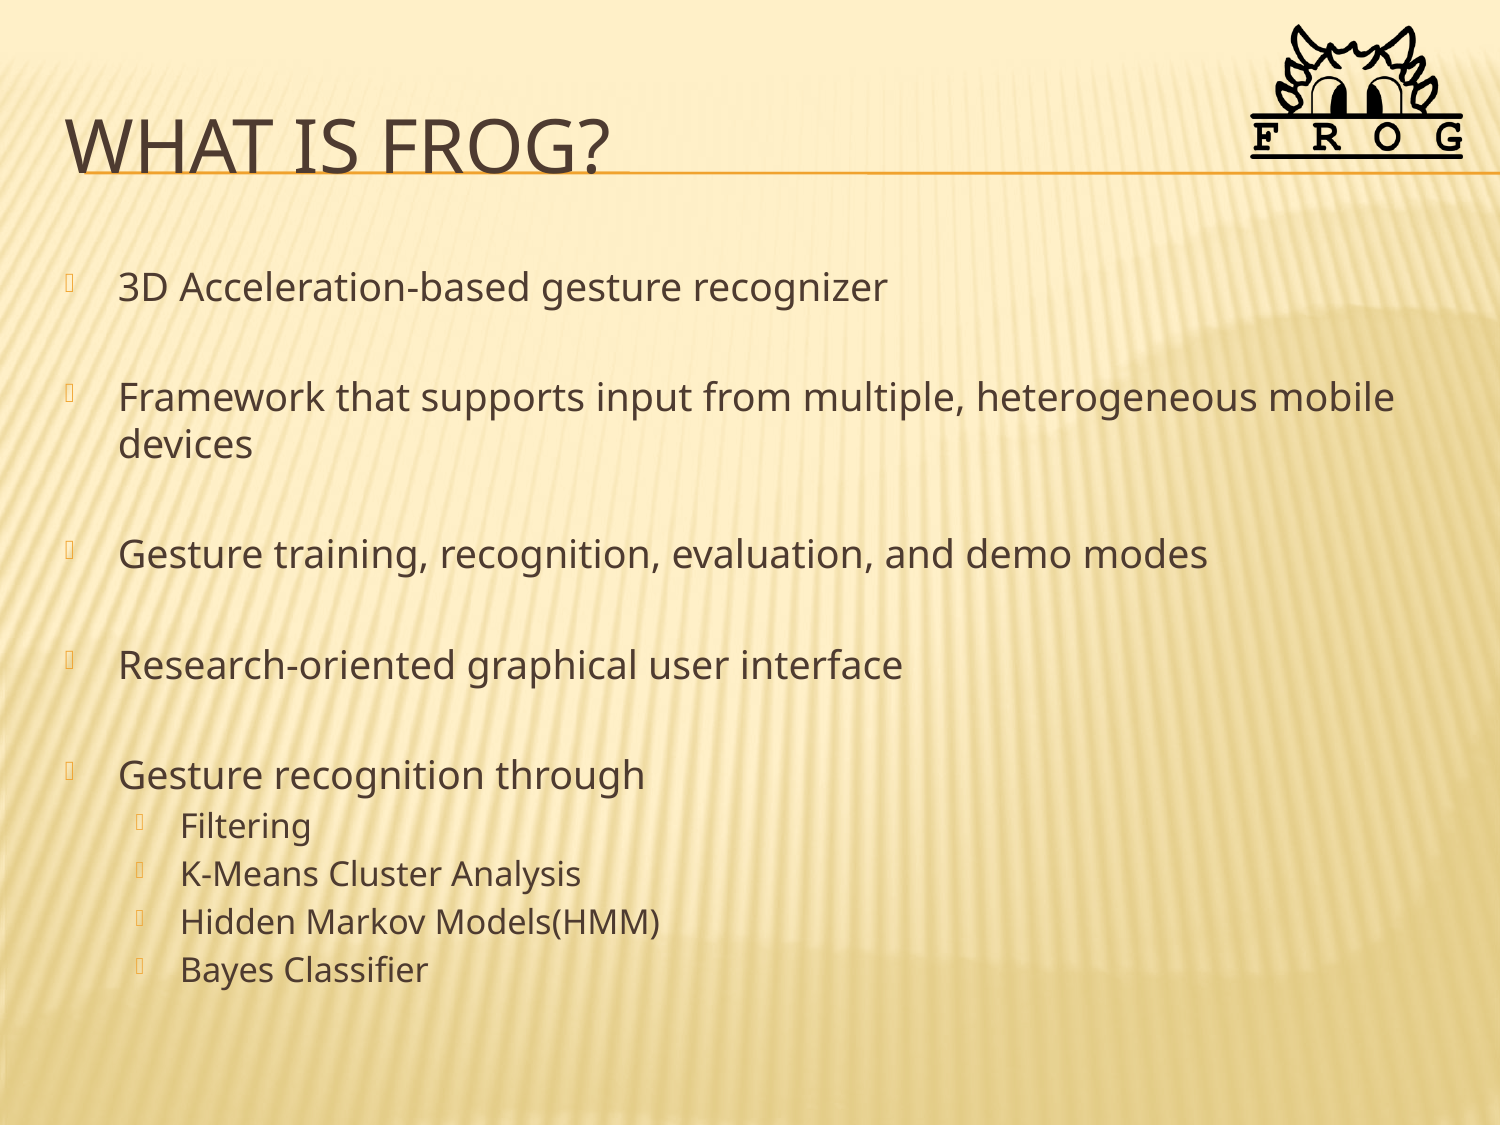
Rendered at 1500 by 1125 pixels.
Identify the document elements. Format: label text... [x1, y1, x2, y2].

title What is FROG? [50, 75, 1475, 213]
list 3D Acceleration-based gesture recognizer Framework that supports input from multiple, heterogeneous mobile devices Gesture training, recognition, evaluation, and demo modes Research-oriented graphical user interface Gesture recognition through Filtering K-Means Cluster Analysis Hidden Markov Models(HMM) Bayes Classifier [50, 254, 1475, 998]
picture [1249, 24, 1463, 159]
